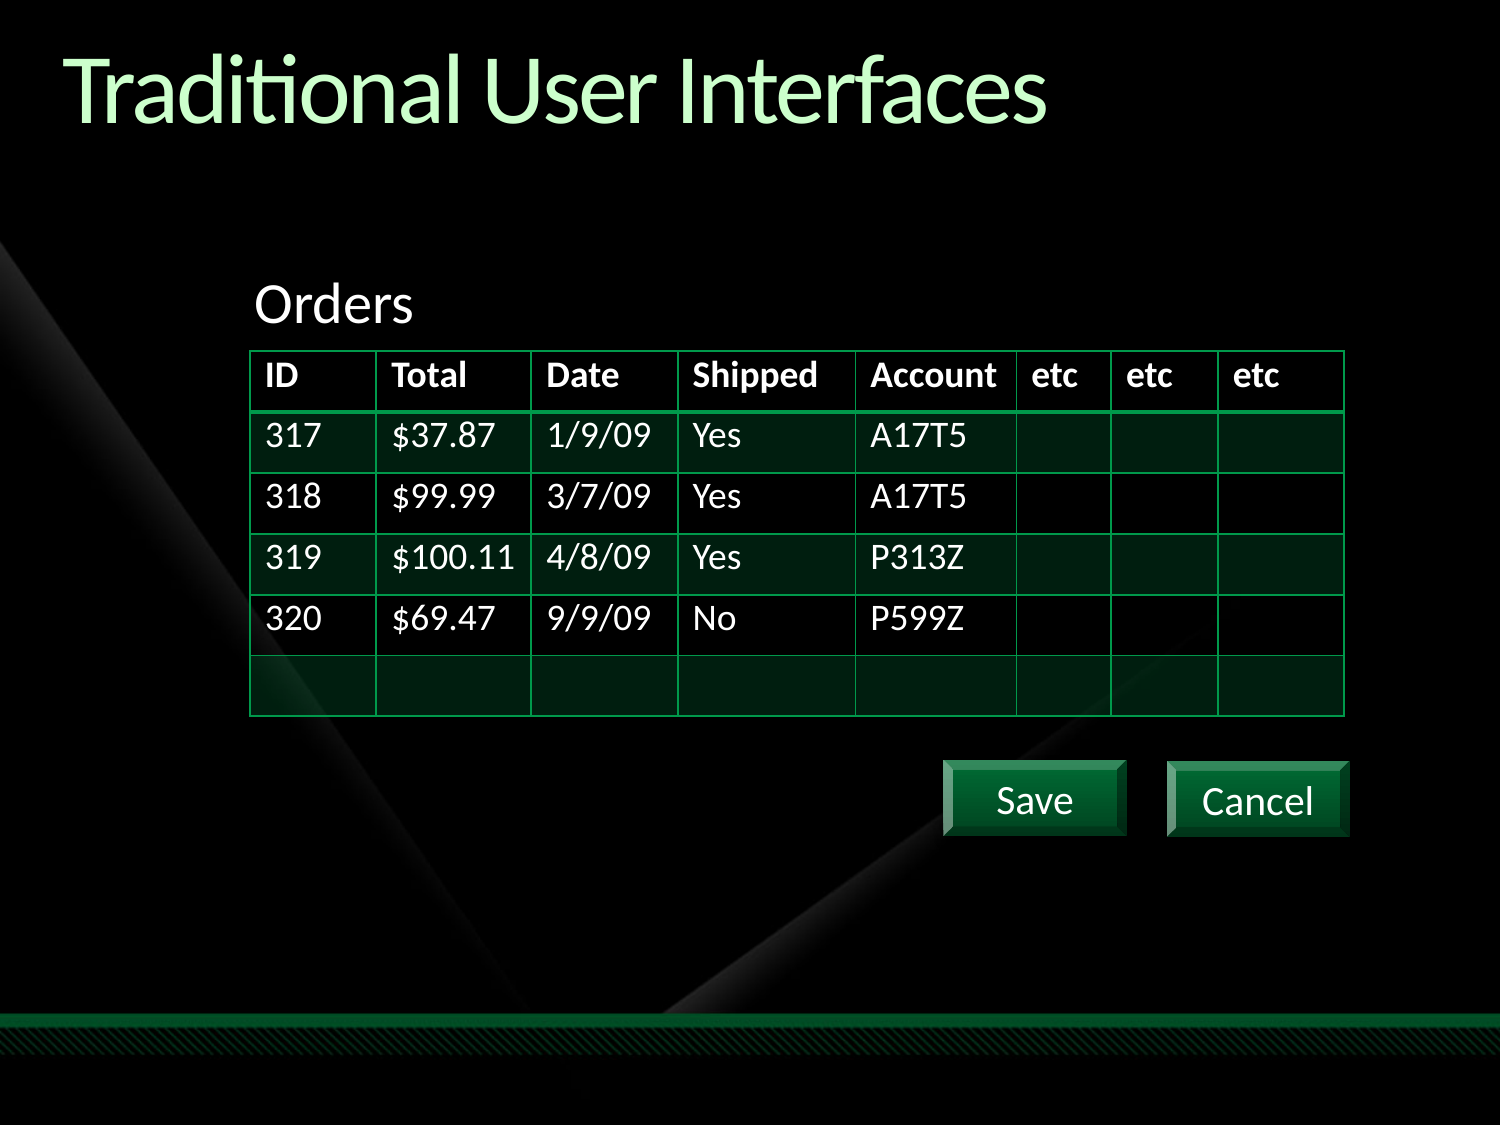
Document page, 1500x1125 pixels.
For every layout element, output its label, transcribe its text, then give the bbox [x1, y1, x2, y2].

table_cell P599Z [856, 596, 1016, 655]
table_cell [856, 656, 1016, 715]
table_header Date [532, 352, 677, 410]
table_header etc [1017, 352, 1110, 410]
table_header etc [1112, 352, 1217, 410]
table_cell 318 [251, 474, 375, 533]
table_cell P313Z [856, 535, 1016, 594]
table_cell $69.47 [377, 596, 530, 655]
table_cell [1112, 656, 1217, 715]
table_cell $100.11 [377, 535, 530, 594]
table_cell [1219, 474, 1343, 533]
table_cell [1017, 535, 1110, 594]
table_cell [377, 656, 530, 715]
table_cell [1112, 414, 1217, 472]
table_header Total [377, 352, 530, 410]
table_cell [532, 656, 677, 715]
table_cell 3/7/09 [532, 474, 677, 533]
table_header Shipped [679, 352, 855, 410]
table_header ID [251, 352, 375, 410]
table_cell [1219, 414, 1343, 472]
table_cell 319 [251, 535, 375, 594]
table_cell [1112, 474, 1217, 533]
text_box Cancel [1166, 761, 1350, 837]
table_cell $99.99 [377, 474, 530, 533]
table_cell [1112, 596, 1217, 655]
table_cell No [679, 596, 855, 655]
text_box Save [943, 760, 1127, 837]
table_cell Yes [679, 474, 855, 533]
table_cell Yes [679, 535, 855, 594]
table_cell 4/8/09 [532, 535, 677, 594]
table_cell [1017, 414, 1110, 472]
table_cell [1017, 656, 1110, 715]
text_box Orders [240, 257, 430, 343]
table_cell 317 [251, 414, 375, 472]
table_cell [251, 656, 375, 715]
table_cell [679, 656, 855, 715]
title Traditional User Interfaces [62, 37, 1438, 147]
table_cell [1219, 535, 1343, 594]
table_cell A17T5 [856, 474, 1016, 533]
table_header etc [1219, 352, 1343, 410]
table_cell [1219, 596, 1343, 655]
table_cell [1017, 474, 1110, 533]
table_cell [1017, 596, 1110, 655]
table_cell A17T5 [856, 414, 1016, 472]
table_cell 320 [251, 596, 375, 655]
picture [0, 0, 1500, 1125]
table_cell Yes [679, 414, 855, 472]
table_header Account [856, 352, 1016, 410]
table_cell $37.87 [377, 414, 530, 472]
table_cell [1112, 535, 1217, 594]
table_cell 9/9/09 [532, 596, 677, 655]
table_cell 1/9/09 [532, 414, 677, 472]
table_cell [1219, 656, 1343, 715]
